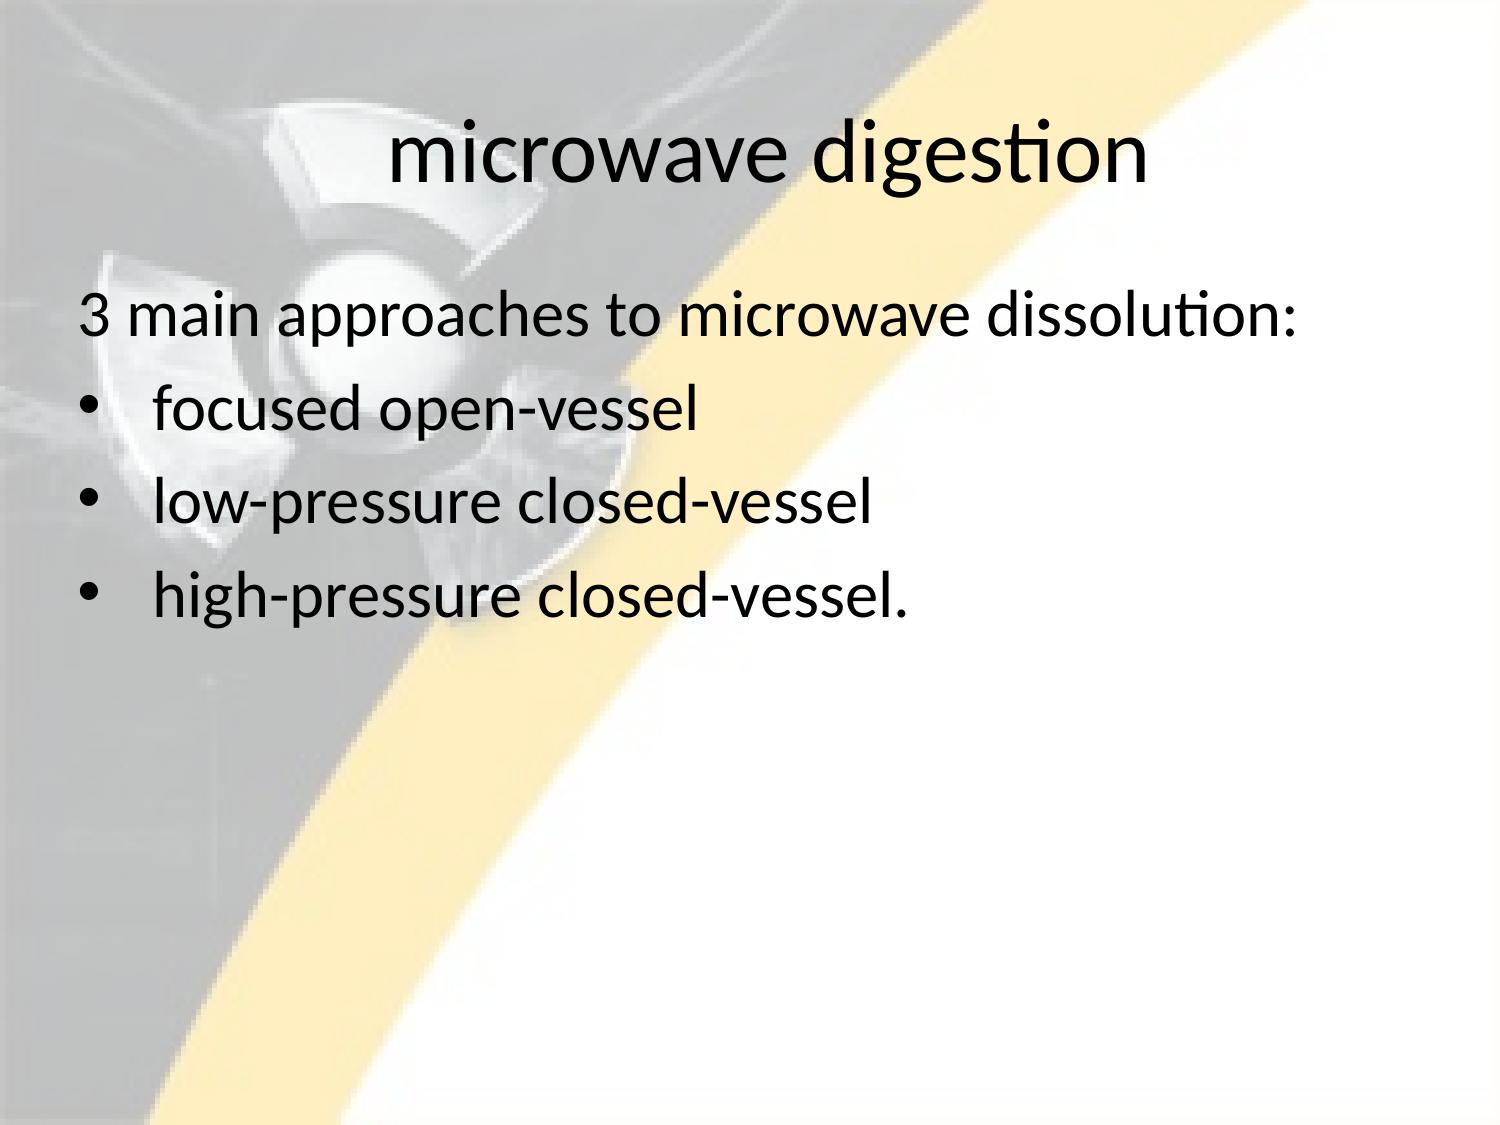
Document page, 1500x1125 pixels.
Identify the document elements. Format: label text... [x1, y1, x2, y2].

subtitle 3 main approaches to microwave dissolution: focused open-vessel low-pressure closed-vessel high-pressure closed-vessel. [62, 262, 1450, 650]
title microwave digestion [75, 24, 1463, 267]
